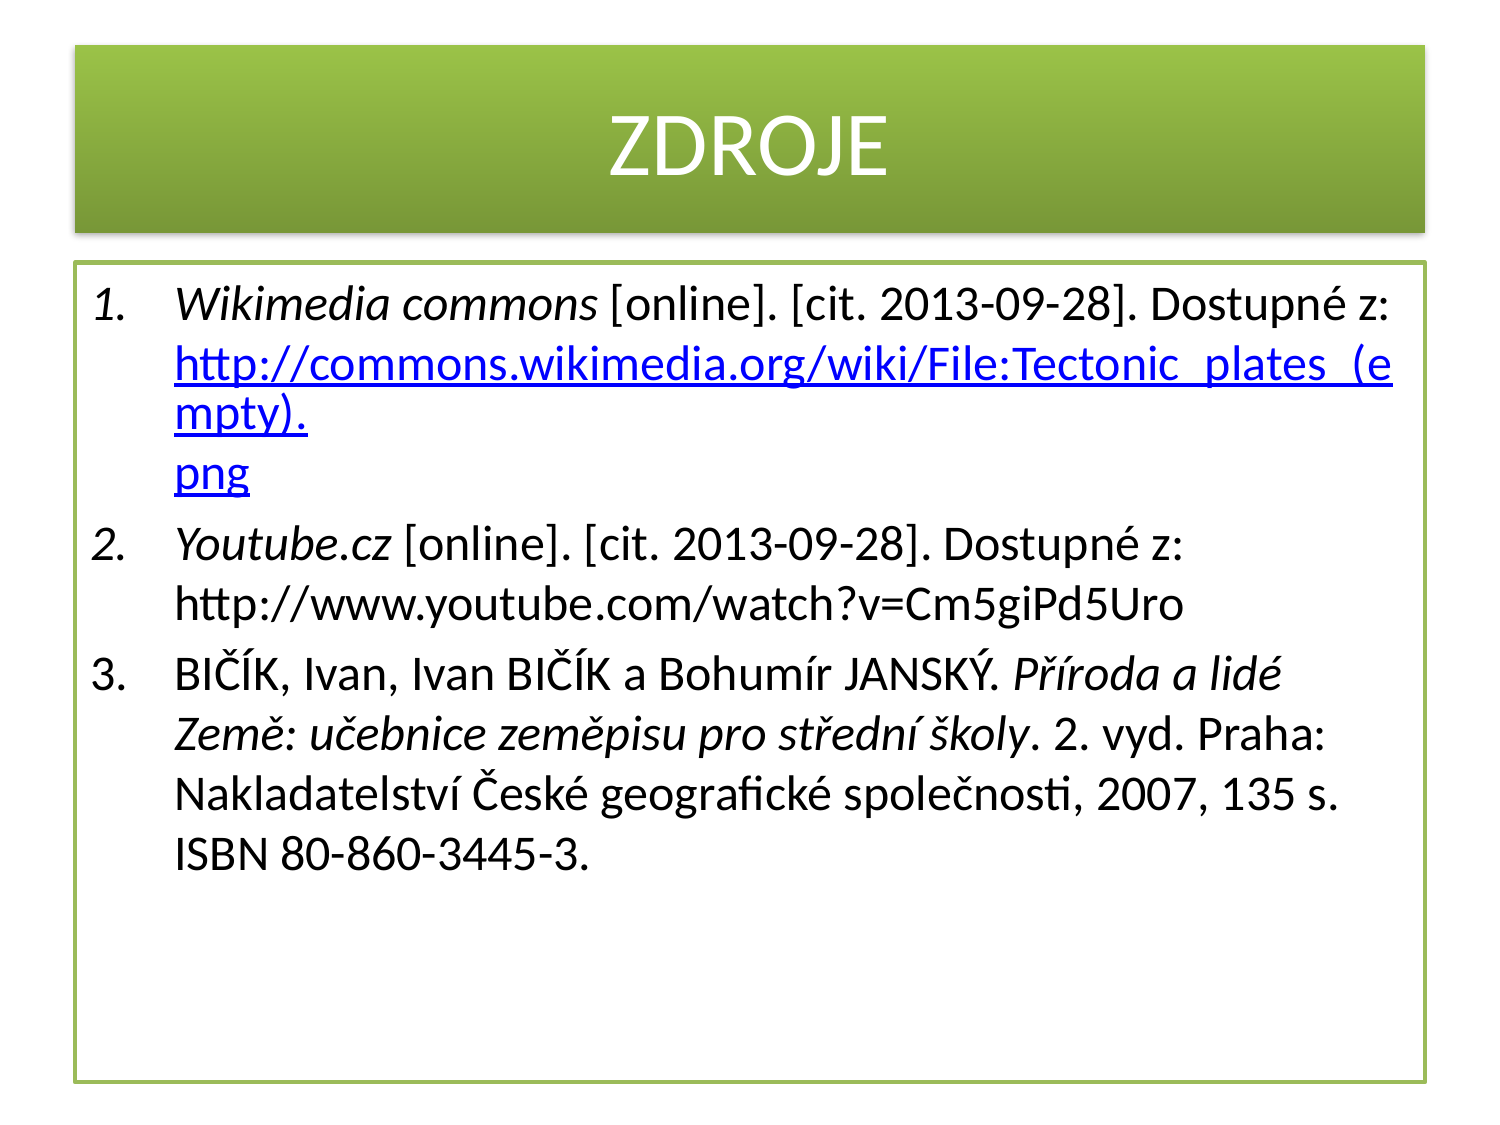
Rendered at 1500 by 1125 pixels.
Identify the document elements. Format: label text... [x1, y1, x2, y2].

title ZDROJE [75, 45, 1425, 233]
list Wikimedia commons [online]. [cit. 2013-09-28]. Dostupné z: http://commons.wikimedia.org/wiki/File:Tectonic_plates_(empty).png Youtube.cz [online]. [cit. 2013-09-28]. Dostupné z: http://www.youtube.com/watch?v=Cm5giPd5Uro BIČÍK, Ivan, Ivan BIČÍK a Bohumír JANSKÝ. Příroda a lidé Země: učebnice zeměpisu pro střední školy. 2. vyd. Praha: Nakladatelství České geografické společnosti, 2007, 135 s. ISBN 80-860-3445-3. [73, 260, 1427, 1084]
